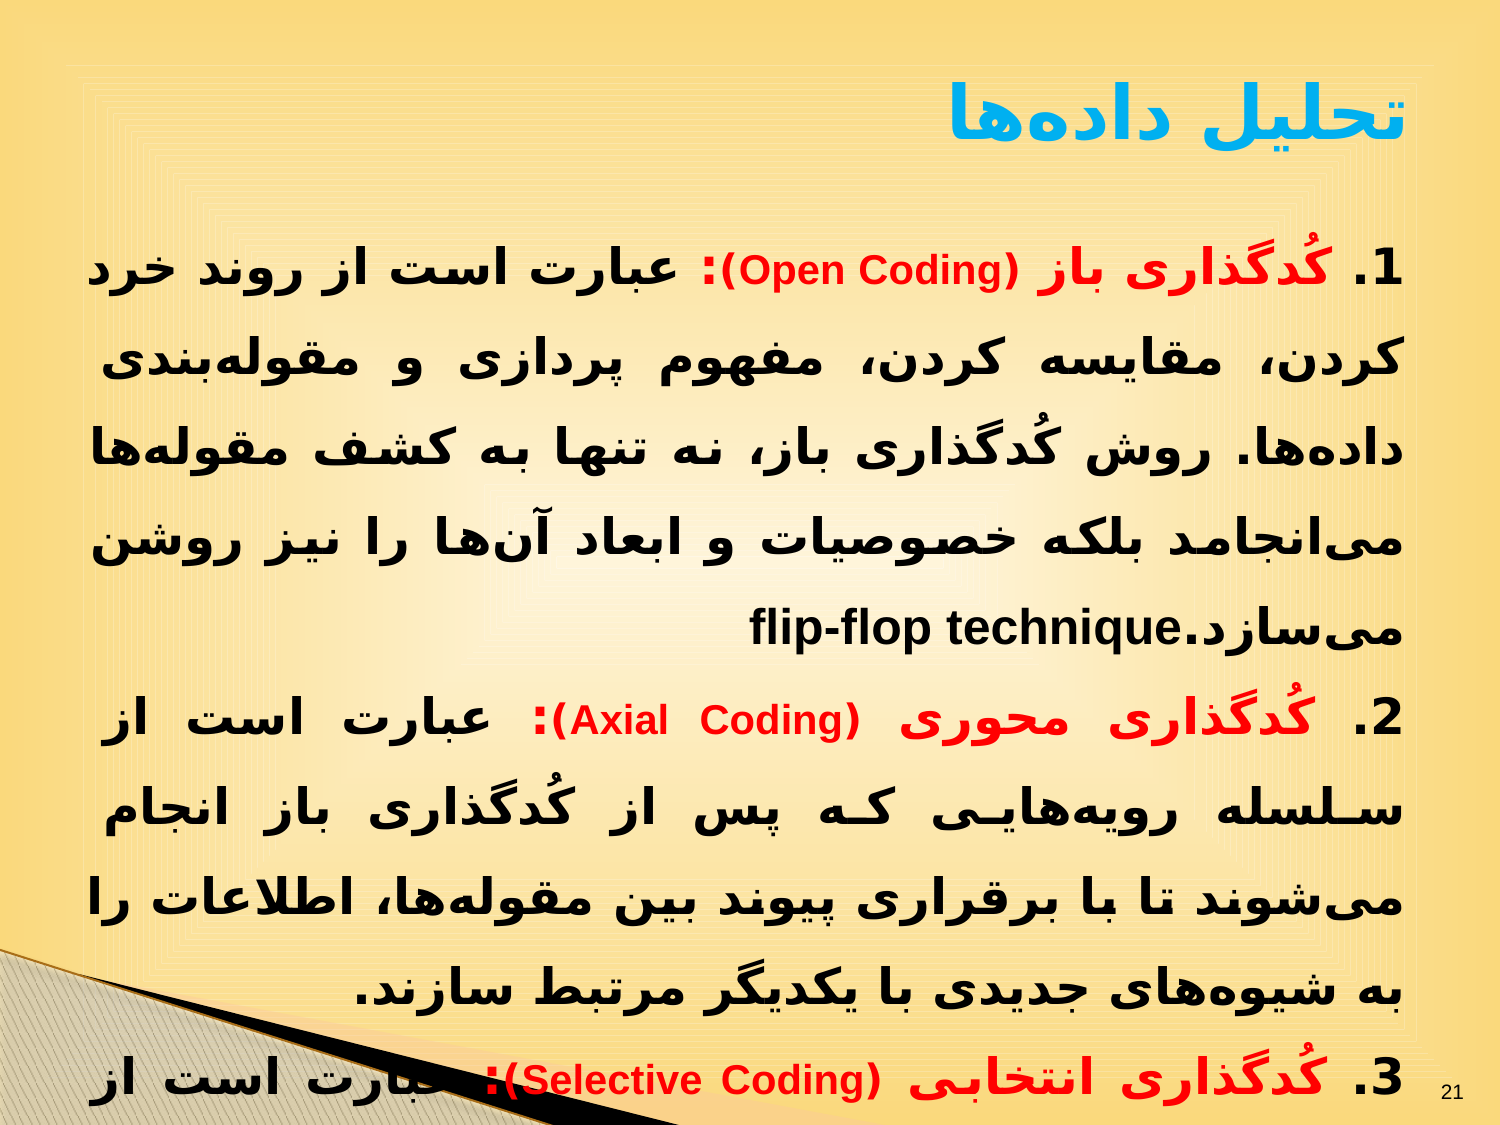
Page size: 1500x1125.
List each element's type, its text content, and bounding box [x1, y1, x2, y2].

title تحلیل داده‌ها [75, 50, 1425, 168]
text_box 1. کُد‌گذاری باز (Open Coding): عبارت است از روند خرد كردن، مقایسه كردن، مفهوم پردازی و مقوله‌بندی داده‌ها. روش کُد‌گذاری باز، نه تنها به كشف مقوله‌ها می‌انجامد بلكه خصوصیات و ابعاد آن‌ها را نیز روشن می‌سازد.flip-flop technique 2. کُد‌گذاری محوری (Axial Coding): عبارت است از سلسله رویه‌هایی كه پس از کُد‌گذاری باز انجام می‌شوند تا با برقراری پیوند بین مقوله‌ها، اطلاعات را به شیوه‌های جدیدی با یكدیگر مرتبط سازند. 3. کُد‌گذاری انتخابی (Selective Coding): عبارت است از روند انتخاب مقوله‌ی هسته به طور منظم و ارتباط دادن آن با سایر مقوله‌ها، اعتبار بخشیدن به روابط و پر كردن جاهای خالی با مقوله‌هایی كه نیاز به اصلاح و گسترش دارند. [70, 137, 1421, 1125]
slide_number 21 [1421, 1051, 1479, 1112]
